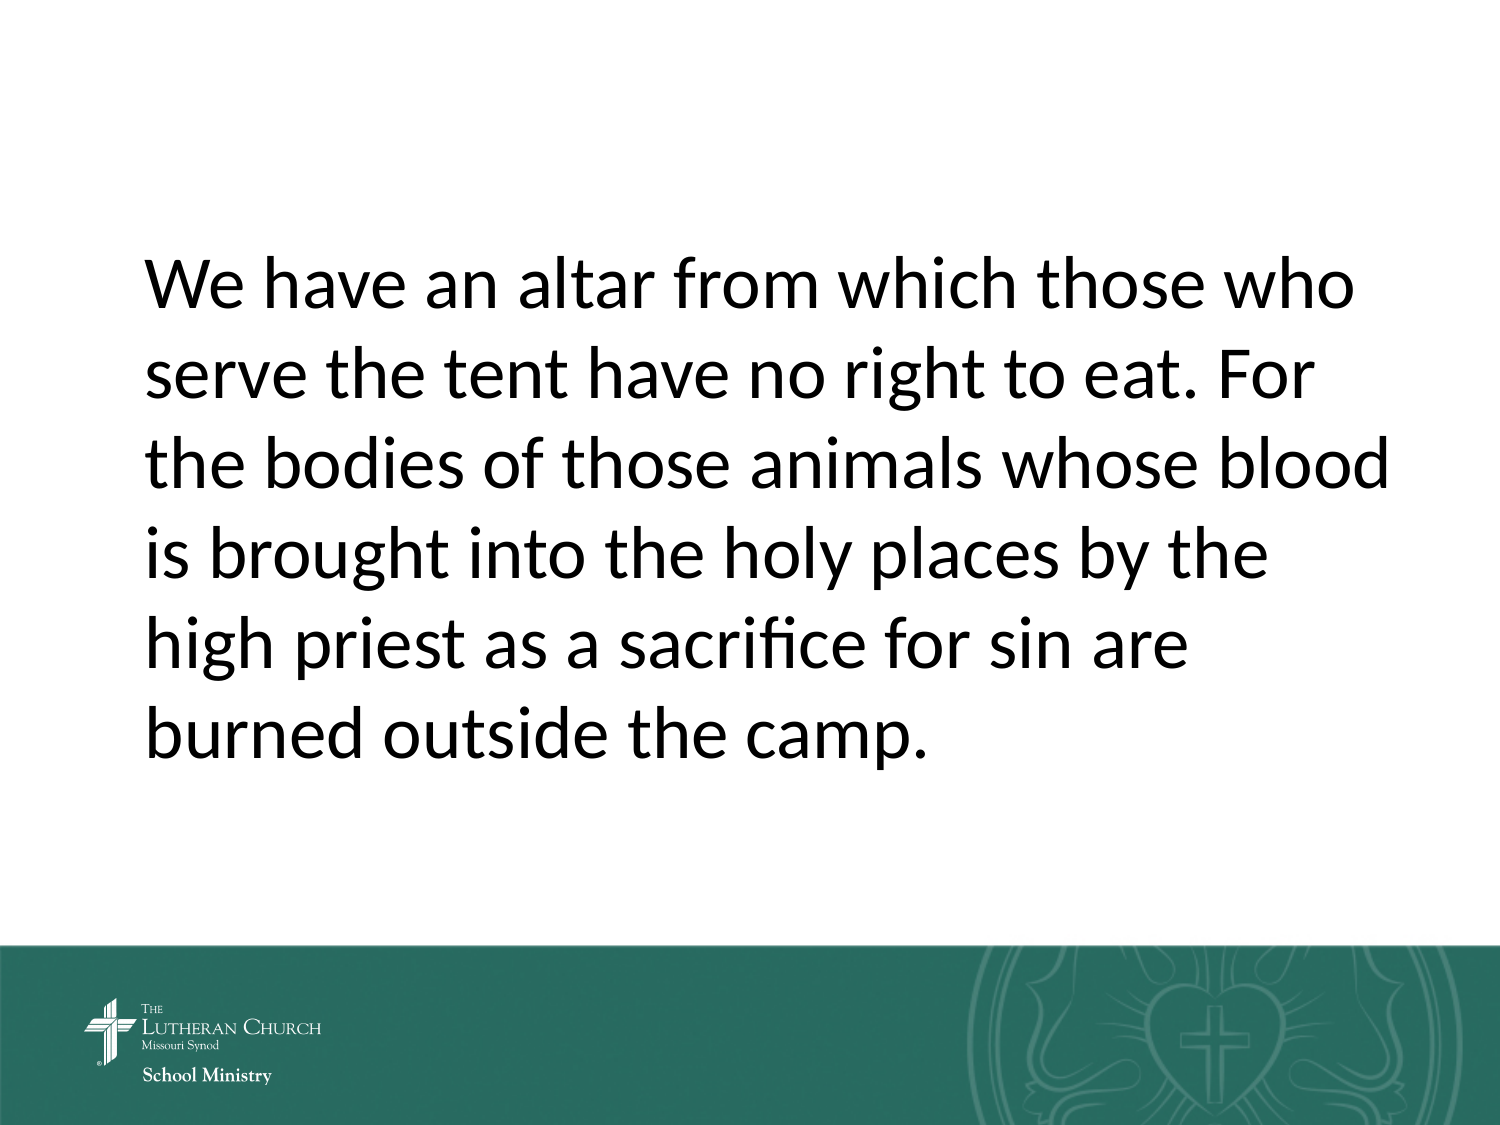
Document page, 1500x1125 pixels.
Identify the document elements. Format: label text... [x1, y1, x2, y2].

list We have an altar from which those who serve the tent have no right to eat. For the bodies of those animals whose blood is brought into the holy places by the high priest as a sacrifice for sin are burned outside the camp. [73, 111, 1428, 975]
picture [0, 0, 1500, 1125]
